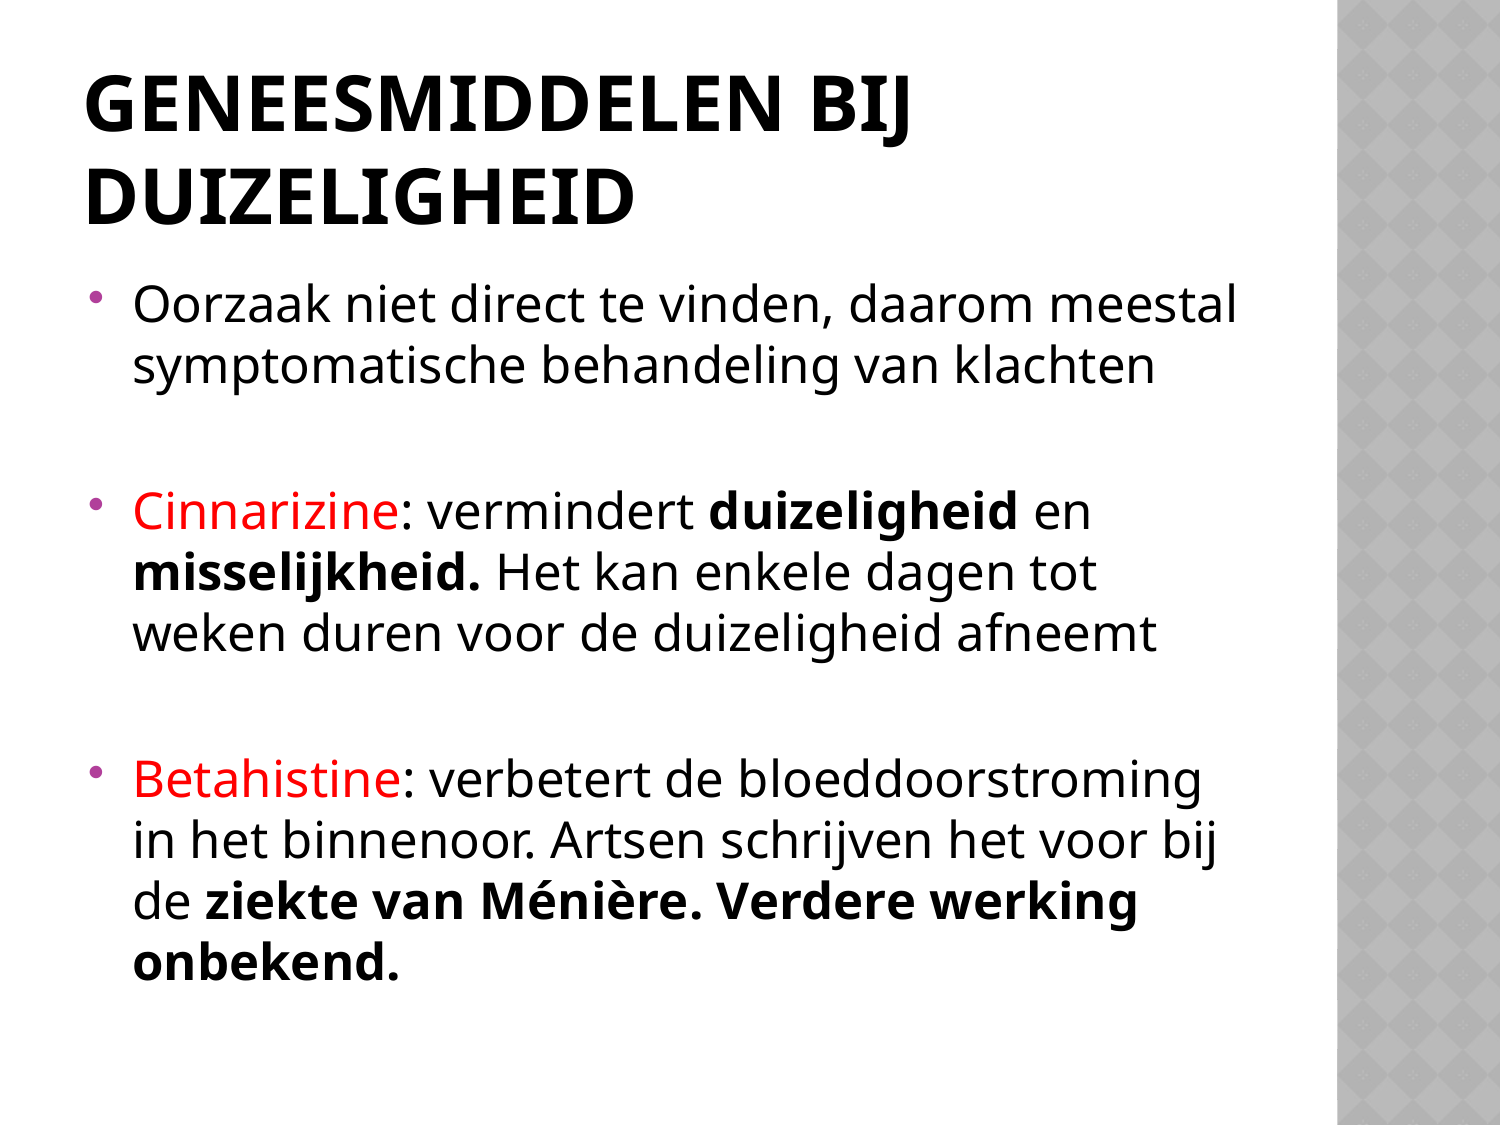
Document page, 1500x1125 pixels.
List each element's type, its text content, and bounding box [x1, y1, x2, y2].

list Oorzaak niet direct te vinden, daarom meestal symptomatische behandeling van klachten Cinnarizine: vermindert duizeligheid en misselijkheid. Het kan enkele dagen tot weken duren voor de duizeligheid afneemt Betahistine: verbetert de bloeddoorstroming in het binnenoor. Artsen schrijven het voor bij de ziekte van Ménière. Verdere werking onbekend. [75, 264, 1263, 1059]
title Geneesmiddelen bij duizeligheid [75, 52, 1263, 240]
